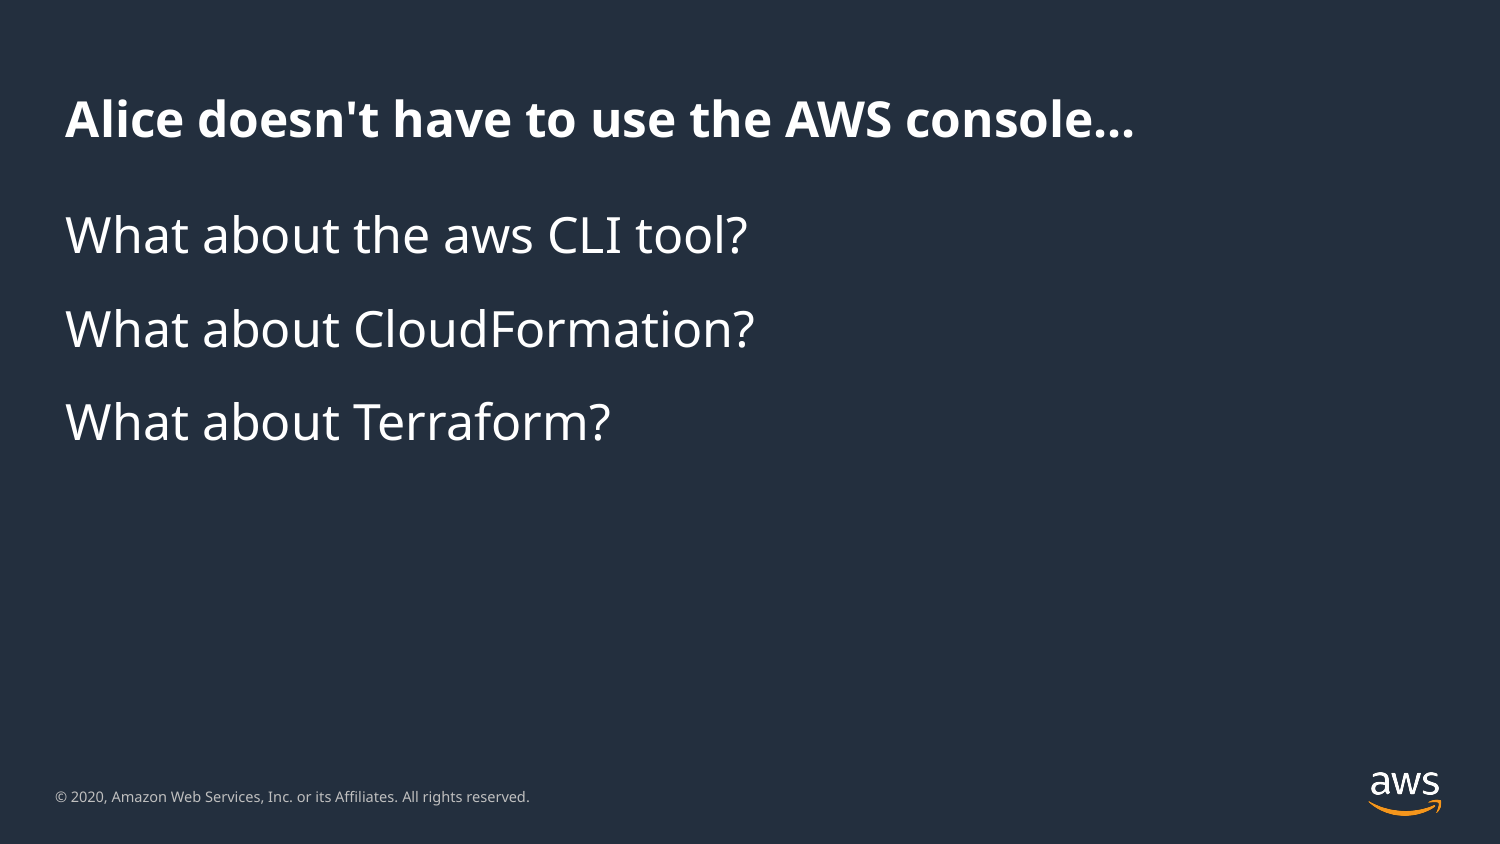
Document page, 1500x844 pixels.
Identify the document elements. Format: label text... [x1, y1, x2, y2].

text_box Alice doesn't have to use the AWS console... [51, 72, 1449, 167]
text_box What about the aws CLI tool? What about CloudFormation? What about Terraform? [51, 189, 1449, 750]
